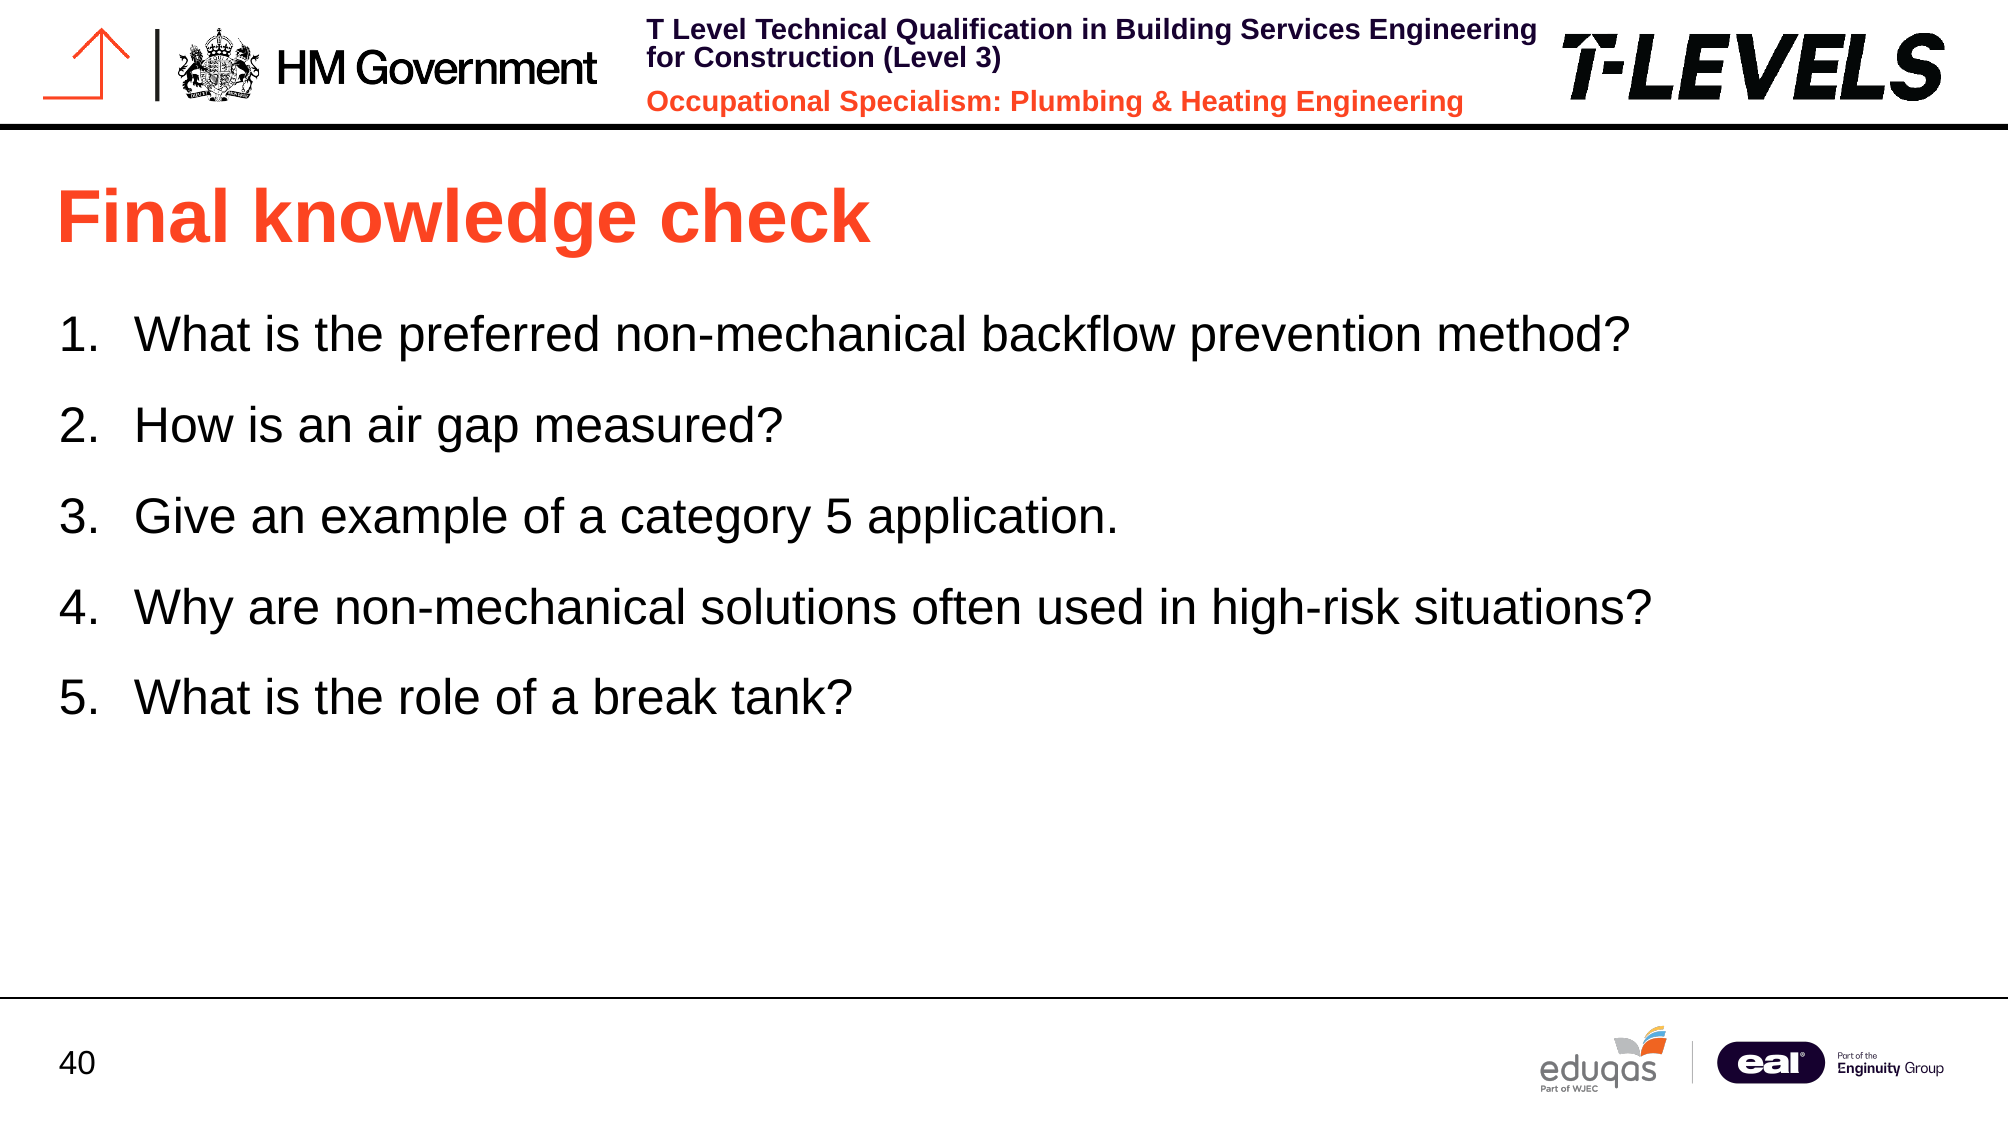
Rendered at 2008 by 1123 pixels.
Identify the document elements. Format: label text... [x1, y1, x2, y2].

picture [155, 28, 597, 102]
list What is the preferred non-mechanical backflow prevention method? How is an air gap measured? Give an example of a category 5 application. Why are non-mechanical solutions often used in high-risk situations? What is the role of a break tank? [59, 295, 1949, 942]
picture [1535, 1021, 1949, 1097]
title Final knowledge check [41, 111, 1949, 314]
picture [1543, 25, 1964, 108]
picture [38, 27, 136, 100]
